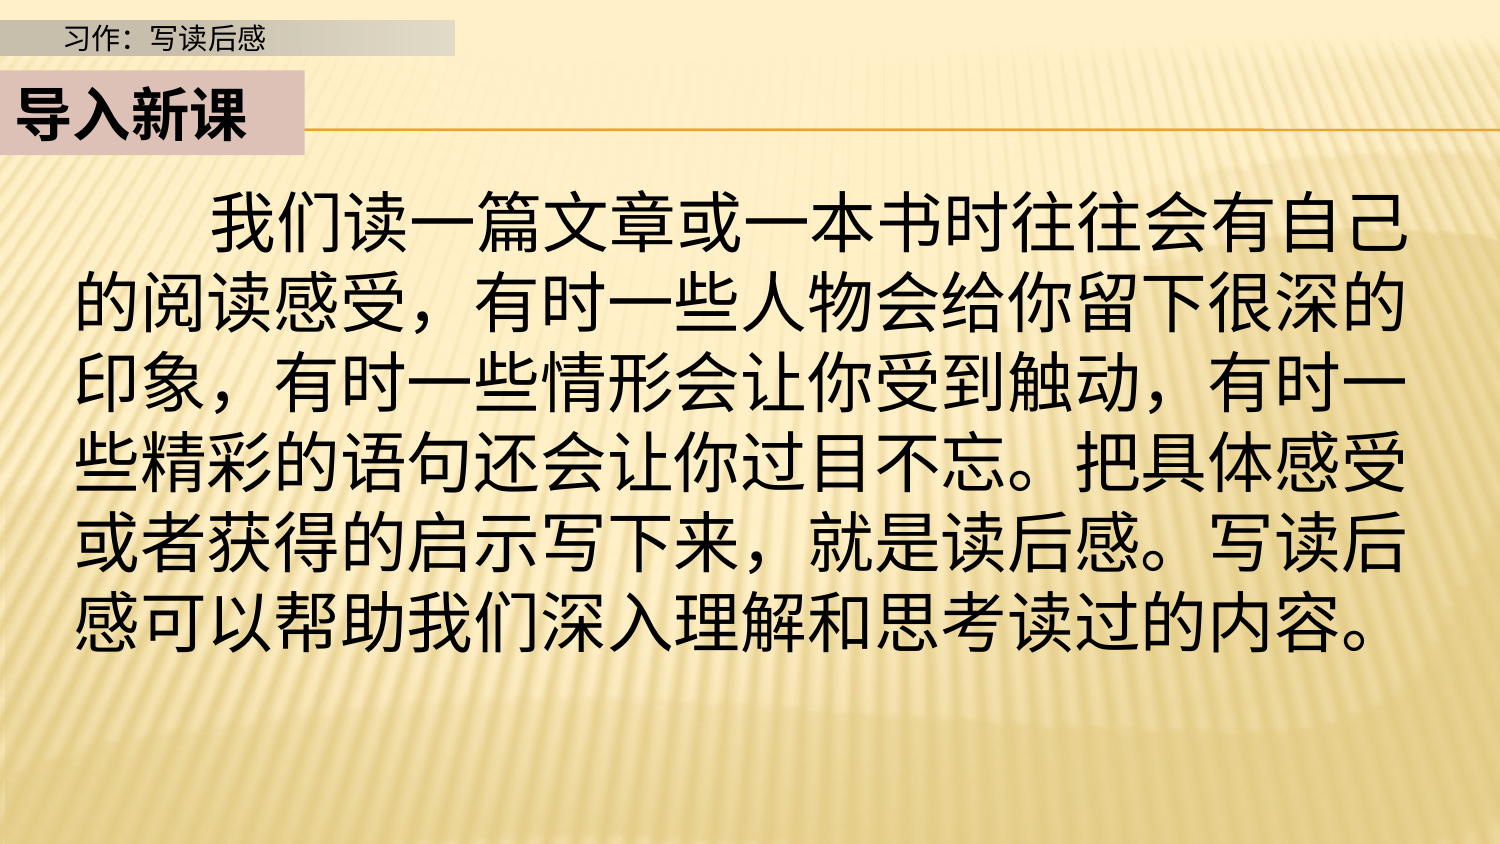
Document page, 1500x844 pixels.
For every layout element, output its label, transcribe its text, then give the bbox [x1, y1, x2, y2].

text_box 导入新课 [0, 70, 305, 156]
text_box 我们读一篇文章或一本书时往往会有自己的阅读感受，有时一些人物会给你留下很深的印象，有时一些情形会让你受到触动，有时一些精彩的语句还会让你过目不忘。把具体感受或者获得的启示写下来，就是读后感。写读后感可以帮助我们深入理解和思考读过的内容。 [58, 173, 1430, 669]
